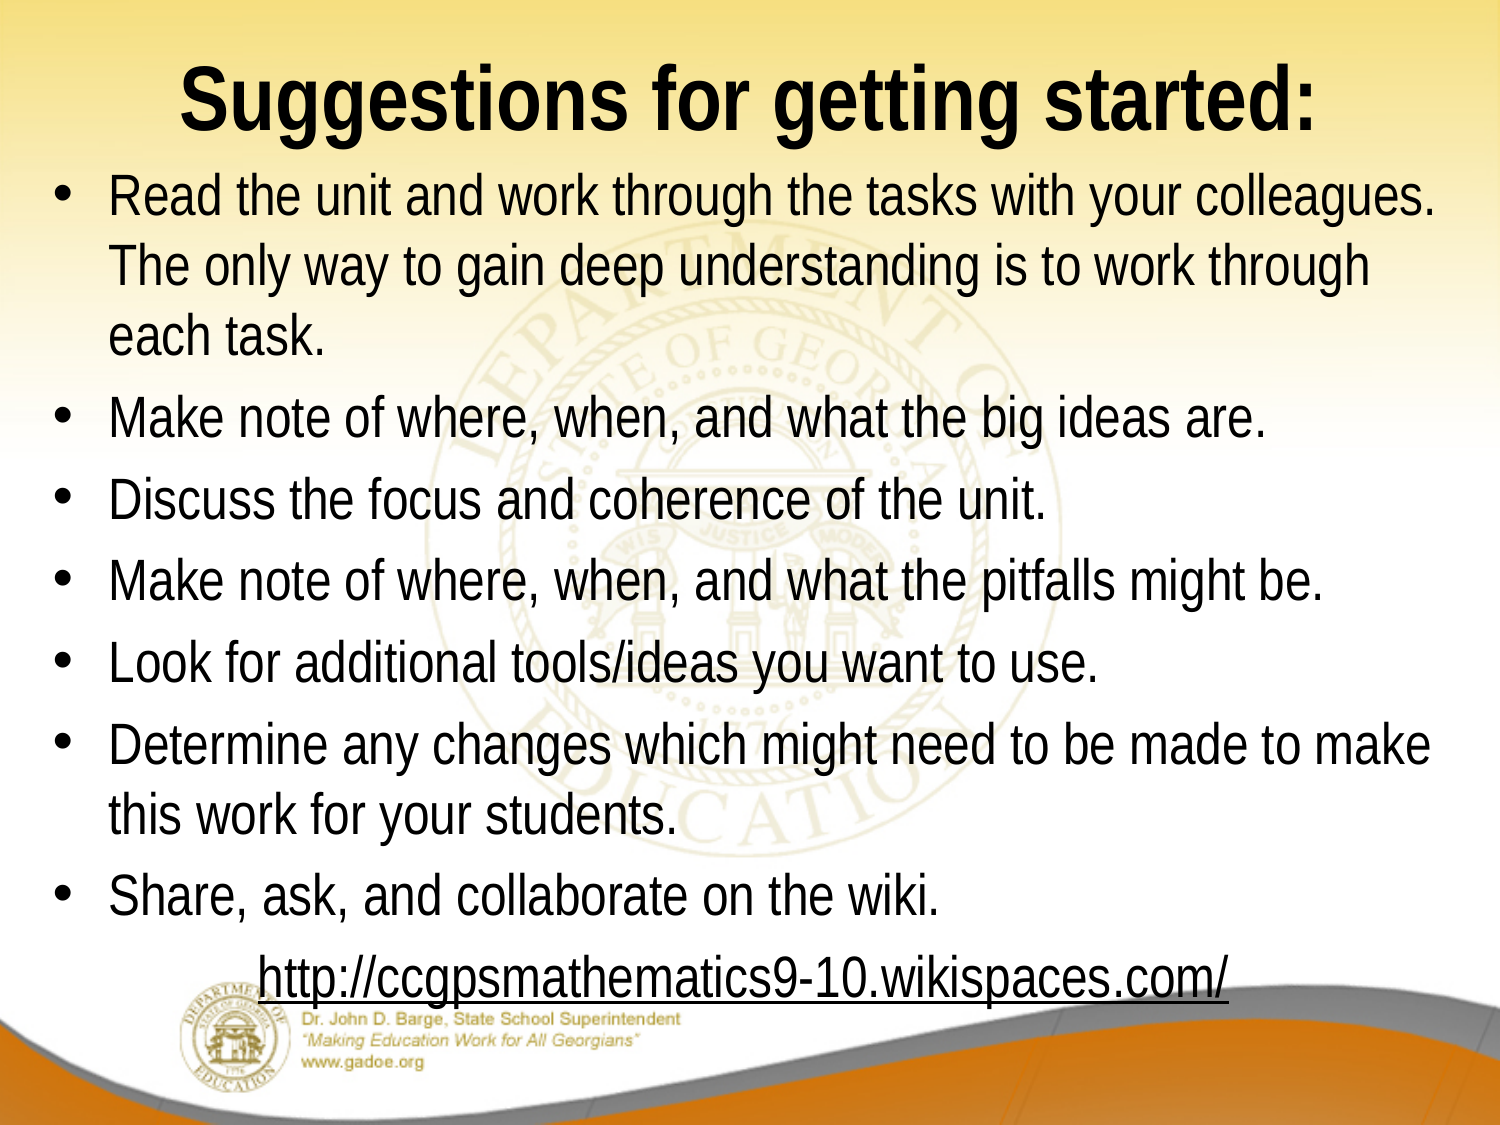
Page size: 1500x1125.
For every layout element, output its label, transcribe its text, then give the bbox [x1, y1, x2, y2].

picture [0, 0, 1500, 1125]
list Read the unit and work through the tasks with your colleagues. The only way to gain deep understanding is to work through each task. Make note of where, when, and what the big ideas are. Discuss the focus and coherence of the unit. Make note of where, when, and what the pitfalls might be. Look for additional tools/ideas you want to use. Determine any changes which might need to be made to make this work for your students. Share, ask, and collaborate on the wiki. http://ccgpsmathematics9-10.wikispaces.com/ [37, 149, 1463, 1006]
title Suggestions for getting started: [74, 37, 1426, 149]
